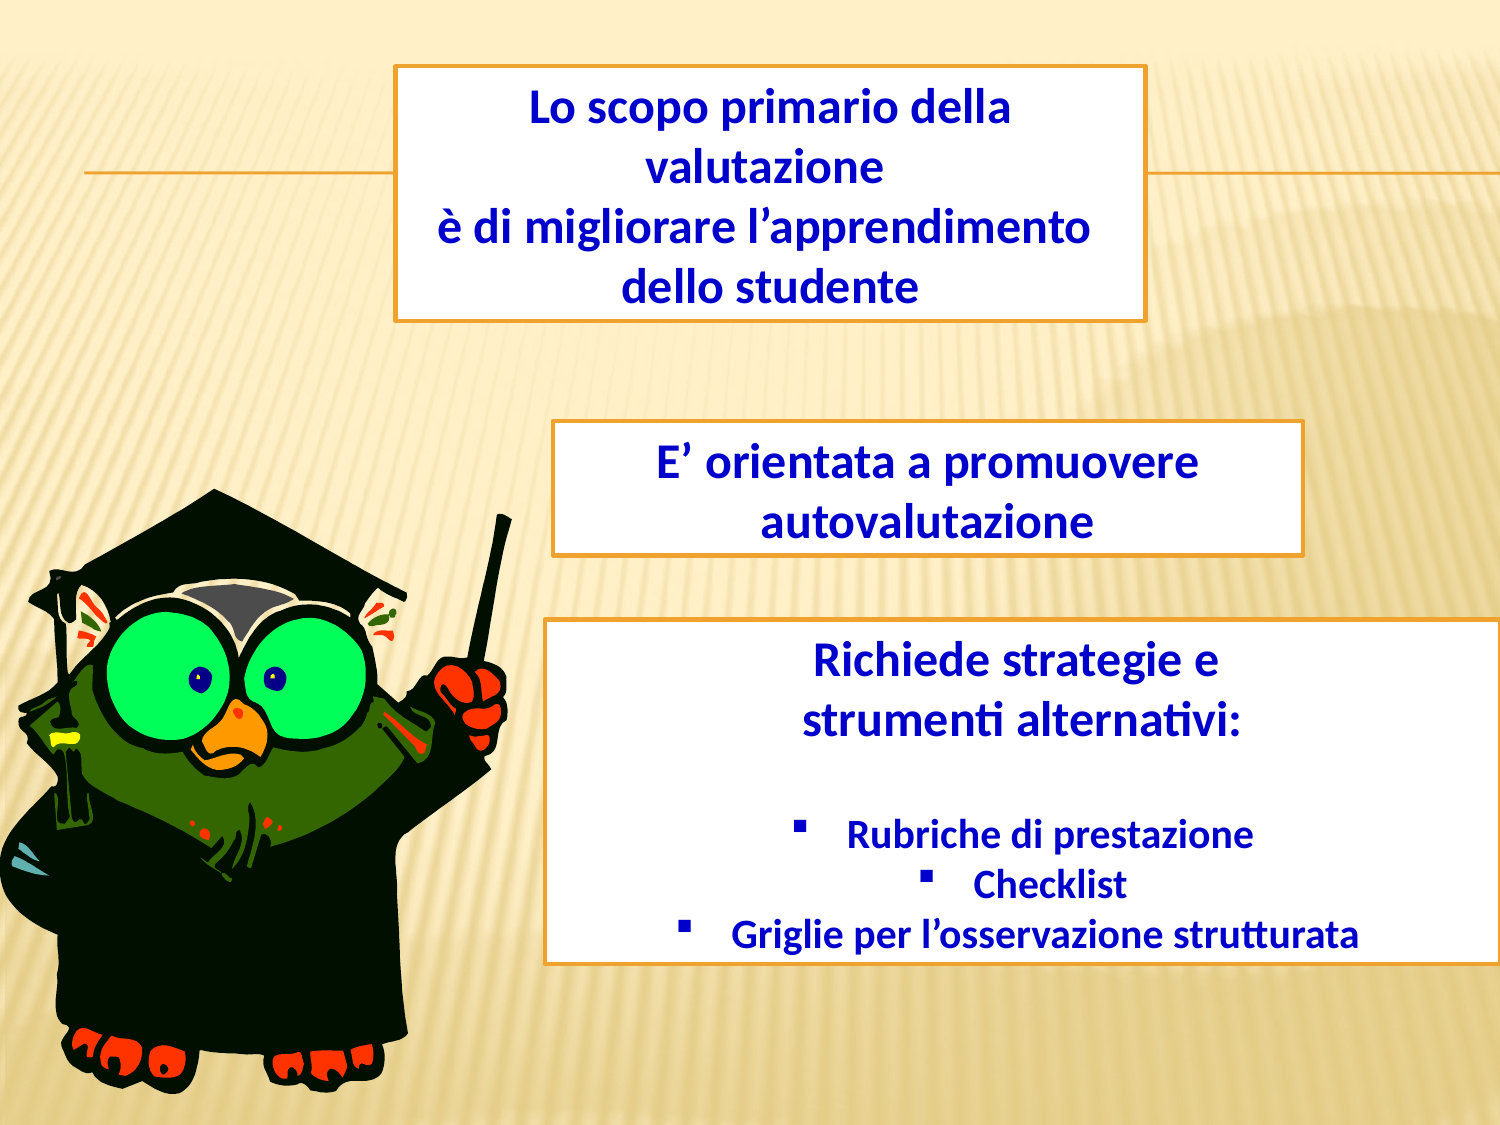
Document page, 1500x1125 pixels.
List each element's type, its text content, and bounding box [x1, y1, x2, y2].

text_box E’ orientata a promuovere autovalutazione [551, 419, 1305, 558]
text_box Richiede strategie e strumenti alternativi: Rubriche di prestazione Checklist Griglie per l’osservazione strutturata [543, 617, 1500, 966]
text_box Lo scopo primario della valutazione è di migliorare l’apprendimento dello studente [393, 64, 1148, 323]
picture [0, 488, 513, 1094]
